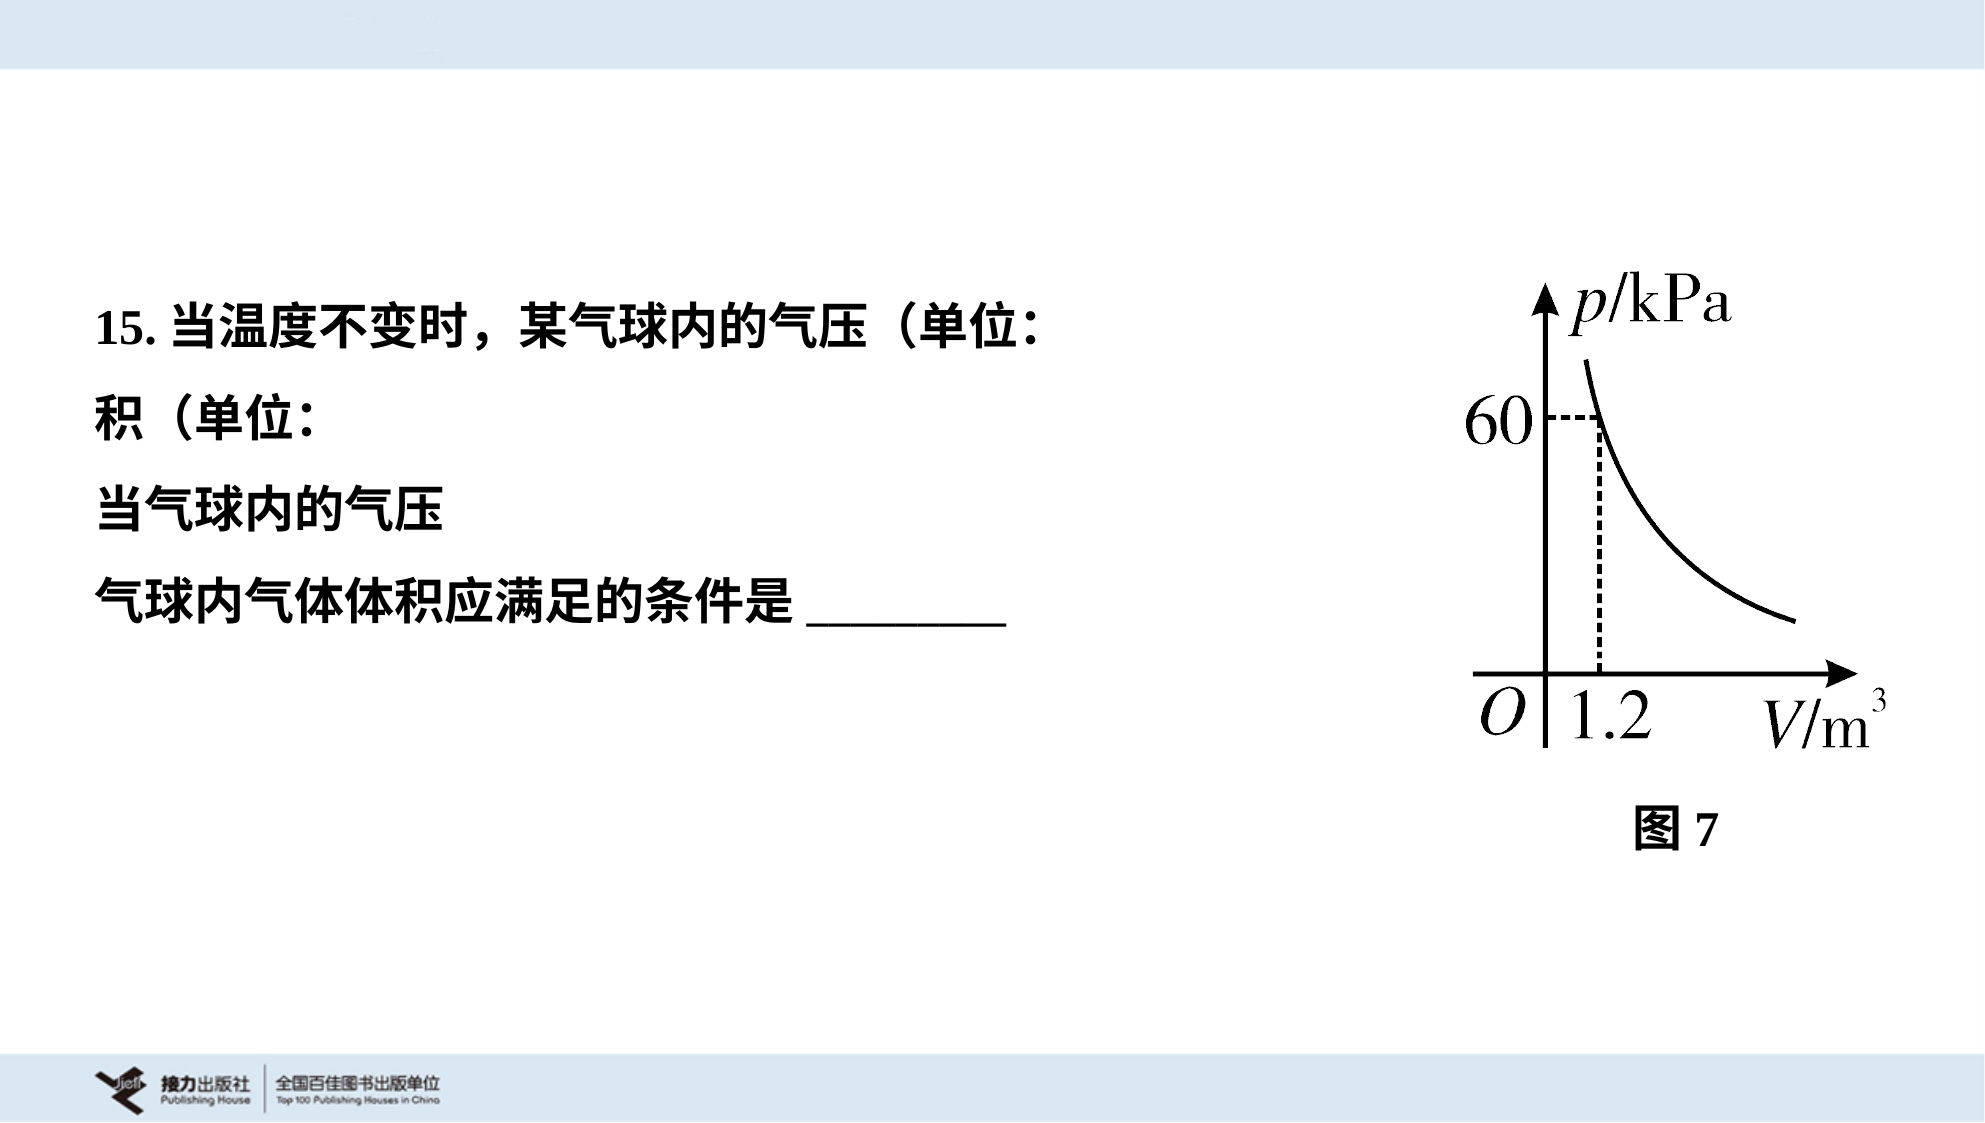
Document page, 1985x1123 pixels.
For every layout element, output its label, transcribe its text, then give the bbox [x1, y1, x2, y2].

text_box 图7 [1632, 769, 1720, 917]
picture [0, 0, 1985, 1122]
